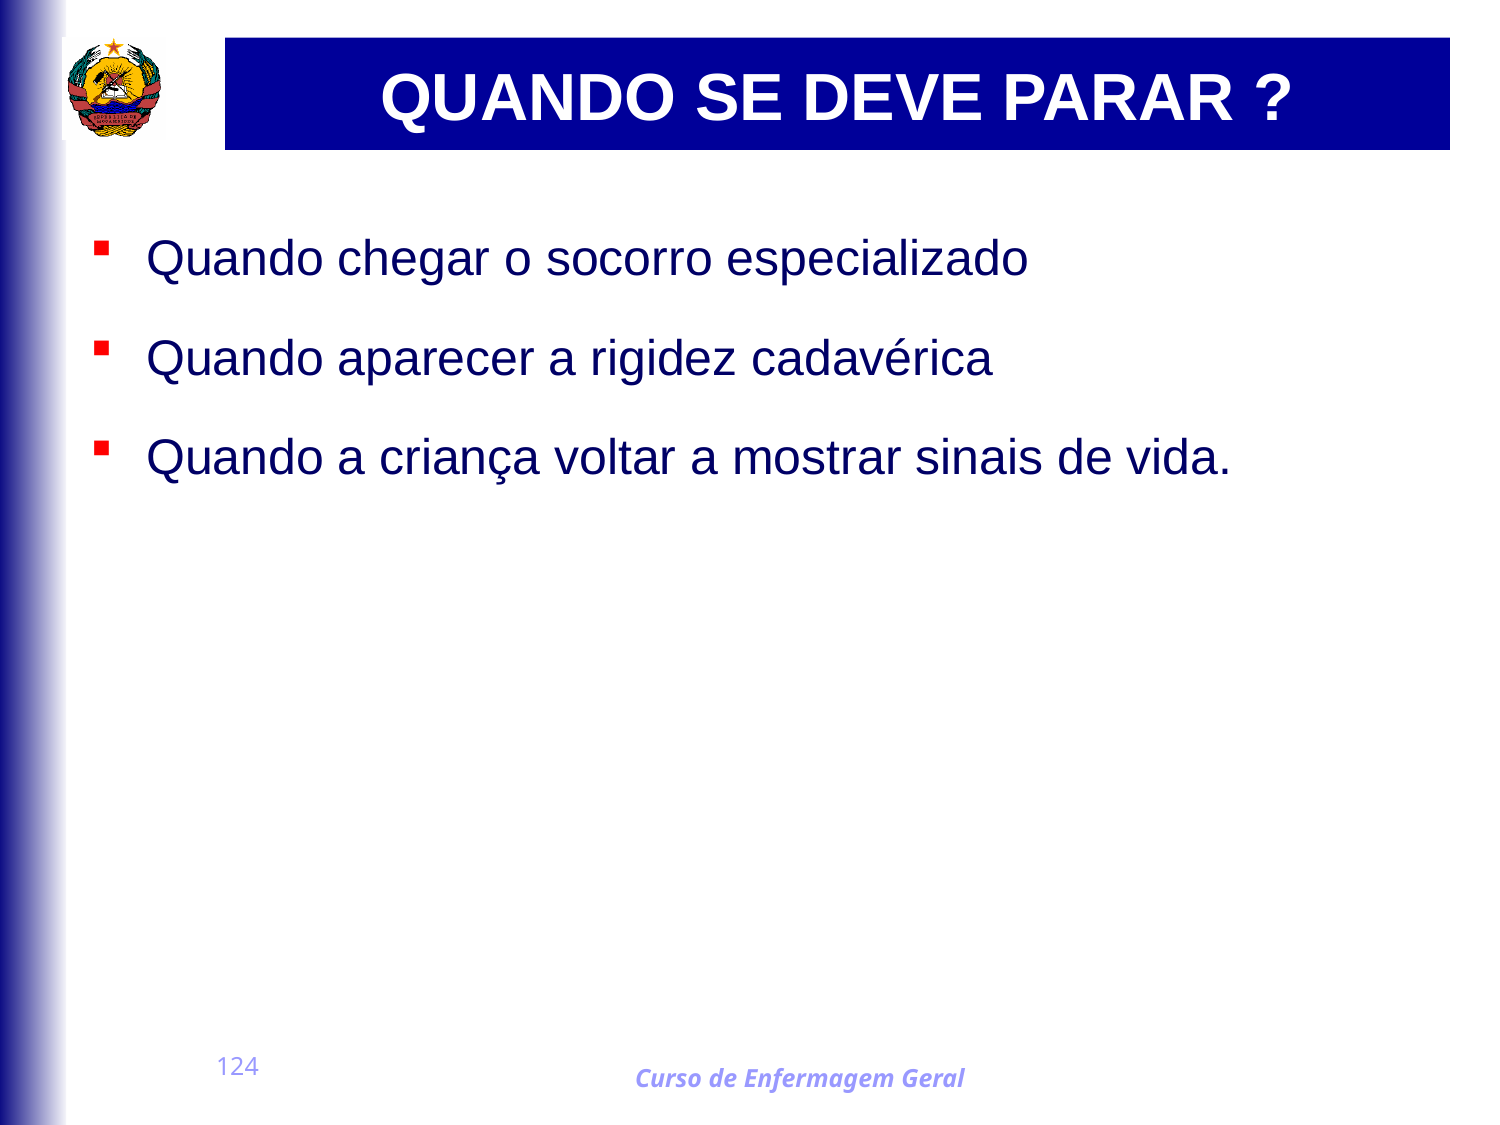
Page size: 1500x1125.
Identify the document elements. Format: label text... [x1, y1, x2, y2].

footer Curso de Enfermagem Geral [499, 1049, 1101, 1101]
slide_number 124 [62, 1037, 413, 1098]
title QUANDO SE DEVE PARAR ? [224, 37, 1451, 151]
list Quando chegar o socorro especializado Quando aparecer a rigidez cadavérica Quando a criança voltar a mostrar sinais de vida. [74, 187, 1451, 1013]
